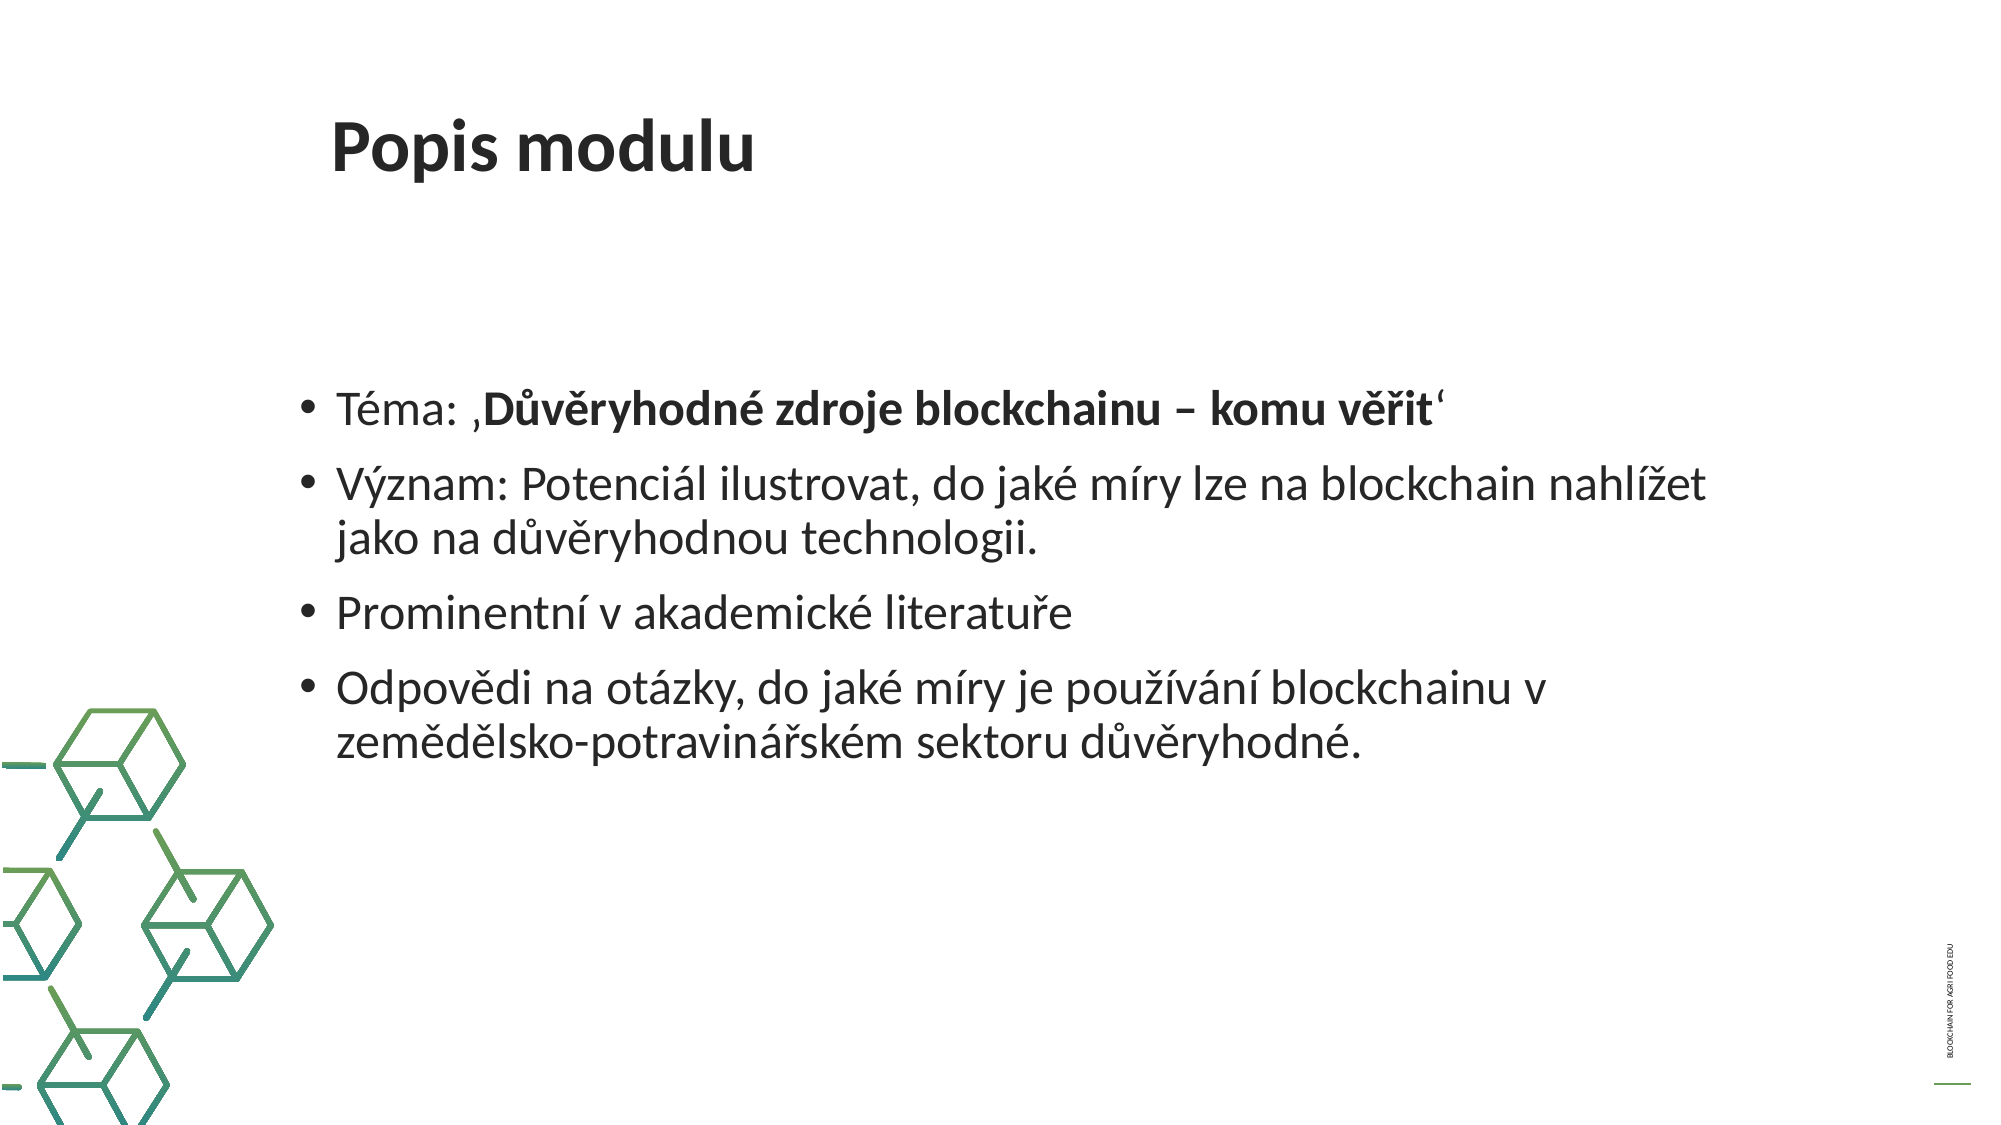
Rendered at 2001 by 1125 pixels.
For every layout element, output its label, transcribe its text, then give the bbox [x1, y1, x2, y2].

list Téma: ‚Důvěryhodné zdroje blockchainu – komu věřit‘​​ Význam: Potenciál ilustrovat, do jaké míry lze na blockchain nahlížet jako na důvěryhodnou technologii. Prominentní v akademické literatuře ​​ Odpovědi na otázky, do jaké míry je používání blockchainu v zemědělsko-potravinářském sektoru důvěryhodné. [284, 375, 1754, 702]
list Popis modulu [316, 99, 1869, 267]
